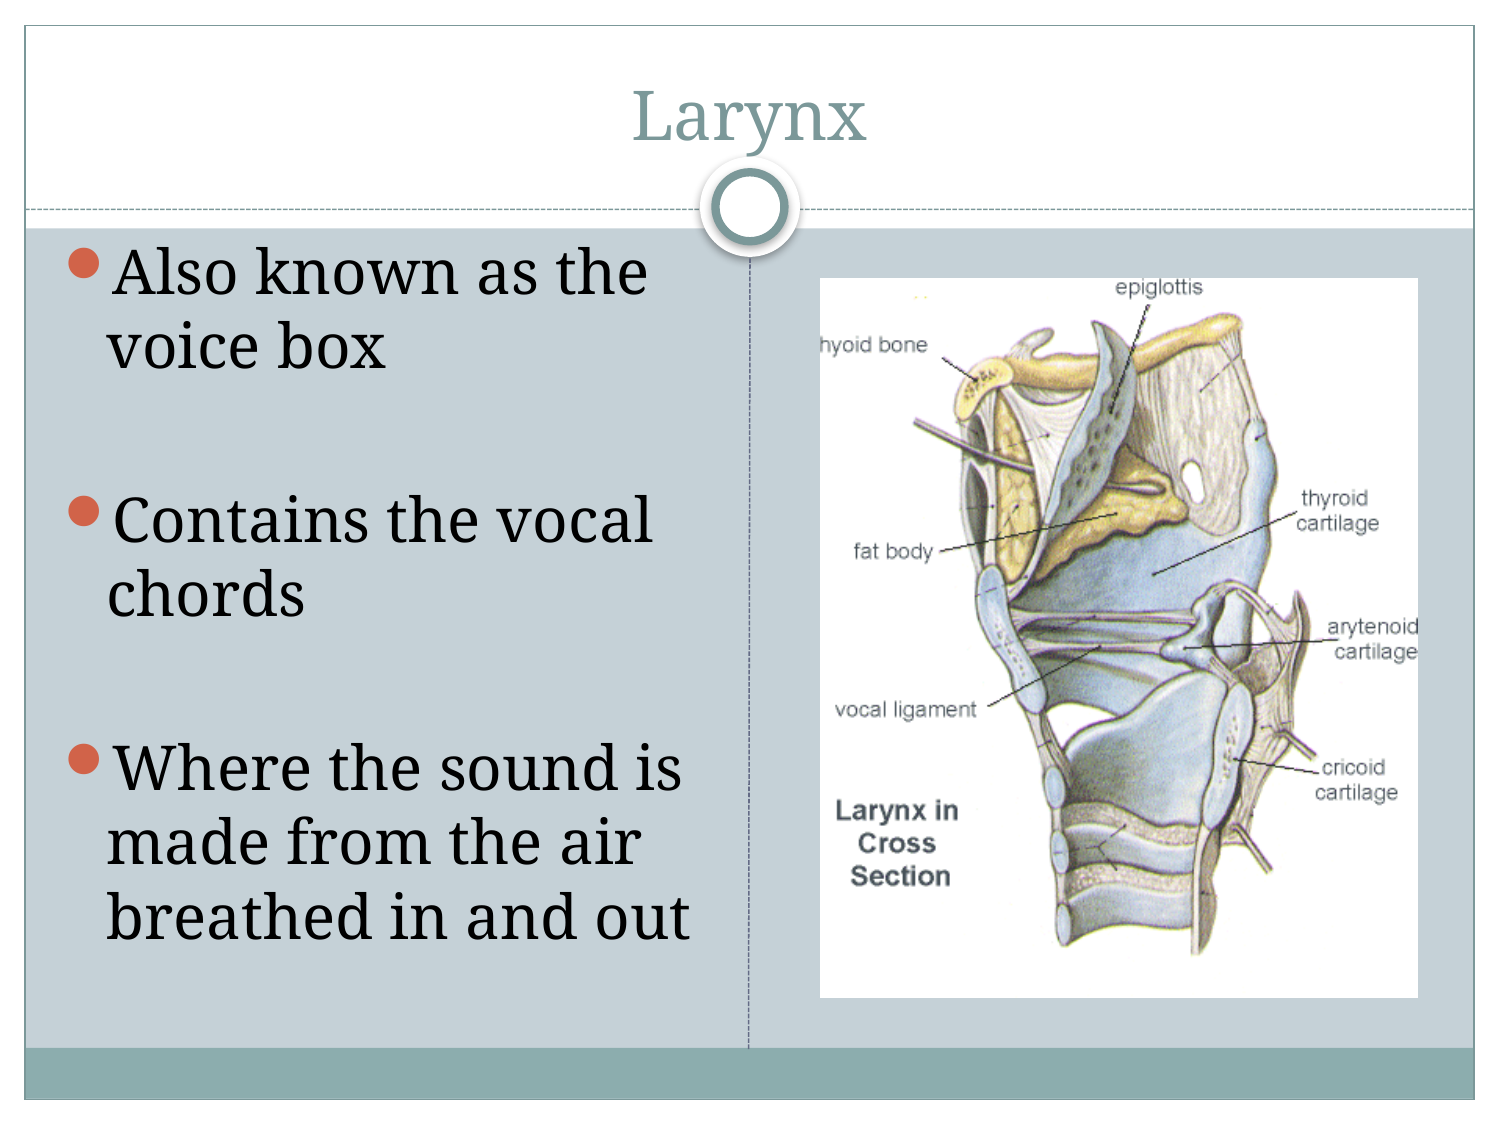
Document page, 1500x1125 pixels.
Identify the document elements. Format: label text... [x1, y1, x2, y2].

list Also known as the voice box Contains the vocal chords Where the sound is made from the air breathed in and out [49, 224, 712, 1035]
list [820, 278, 1418, 998]
title Larynx [49, 37, 1450, 162]
